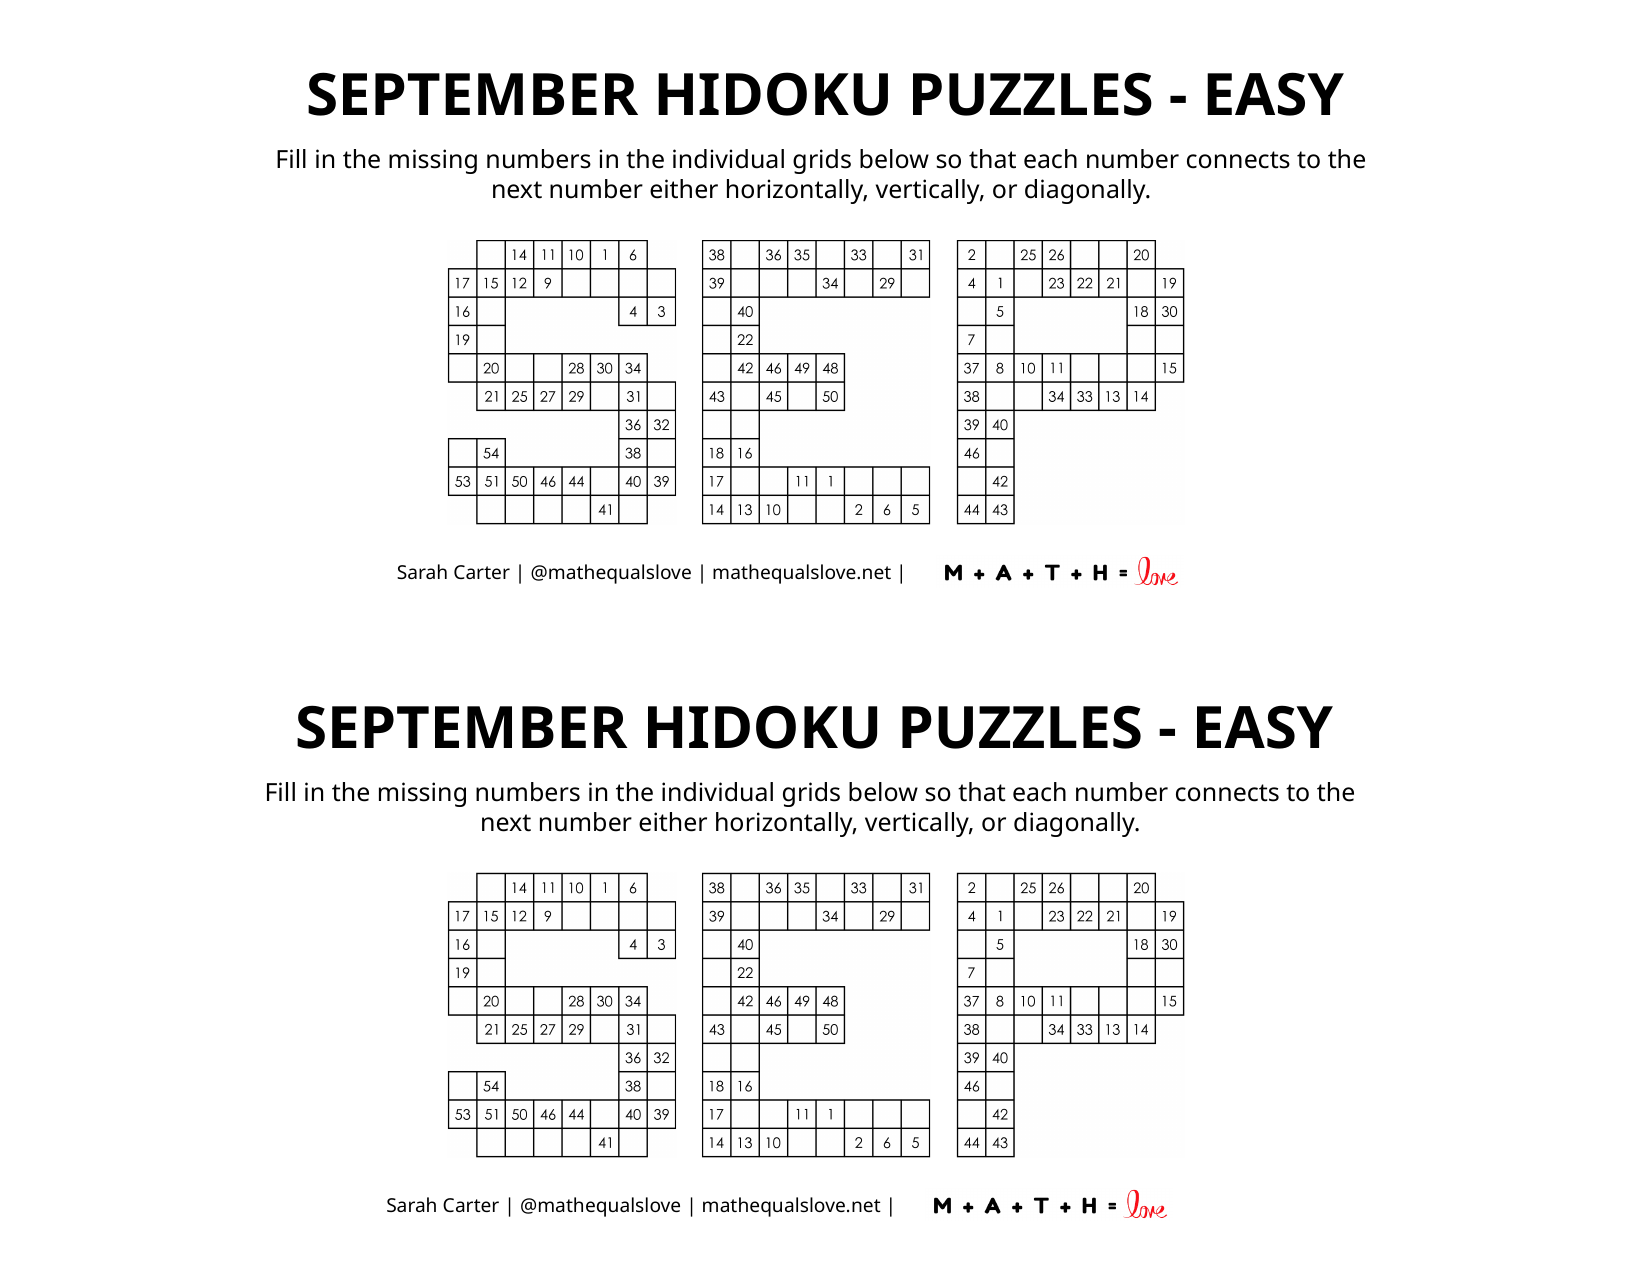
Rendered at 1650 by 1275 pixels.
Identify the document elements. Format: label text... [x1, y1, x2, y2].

text_box SEPTEMBER HIDOKU PUZZLES - EASY [66, 683, 1563, 768]
text_box SEPTEMBER HIDOKU PUZZLES - EASY [76, 50, 1574, 135]
picture [447, 872, 677, 1159]
picture [924, 1187, 1173, 1222]
picture [701, 239, 931, 526]
picture [447, 239, 677, 526]
text_box Sarah Carter | @mathequalslove | mathequalslove.net | [382, 553, 1217, 592]
text_box Fill in the missing numbers in the individual grids below so that each number connects to the next number either horizontally, vertically, or diagonally. [0, 768, 1640, 844]
text_box Fill in the missing numbers in the individual grids below so that each number connects to the next number either horizontally, vertically, or diagonally. [0, 135, 1650, 211]
picture [955, 872, 1186, 1159]
picture [701, 872, 931, 1159]
picture [955, 239, 1186, 526]
text_box Sarah Carter | @mathequalslove | mathequalslove.net | [371, 1186, 1206, 1225]
picture [935, 554, 1184, 589]
